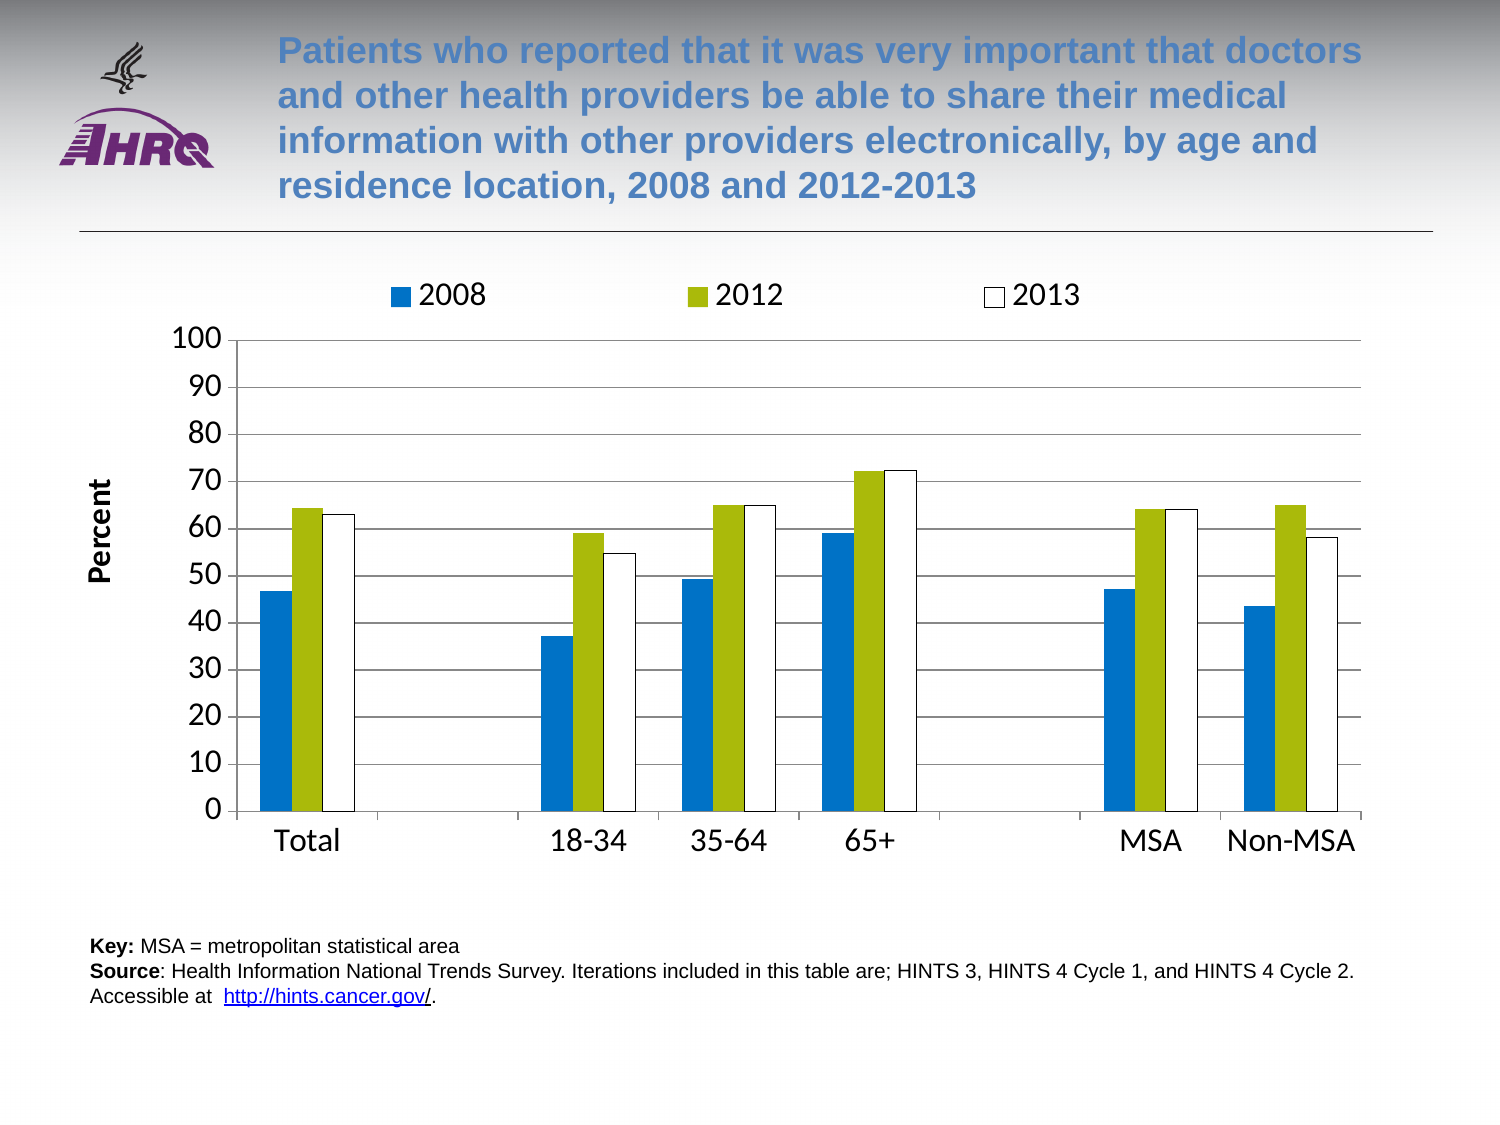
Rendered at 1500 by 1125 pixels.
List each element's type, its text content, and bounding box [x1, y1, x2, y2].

title Patients who reported that it was very important that doctors and other health providers be able to share their medical information with other providers electronically, by age and residence location, 2008 and 2012-2013 [262, 45, 1425, 188]
picture [0, 0, 1500, 1125]
text_box Key: MSA = metropolitan statistical area Source: Health Information National Trends Survey. Iterations included in this table are; HINTS 3, HINTS 4 Cycle 1, and HINTS 4 Cycle 2. Accessible at http://hints.cancer.gov/. [75, 960, 1375, 1015]
chart [74, 262, 1426, 953]
